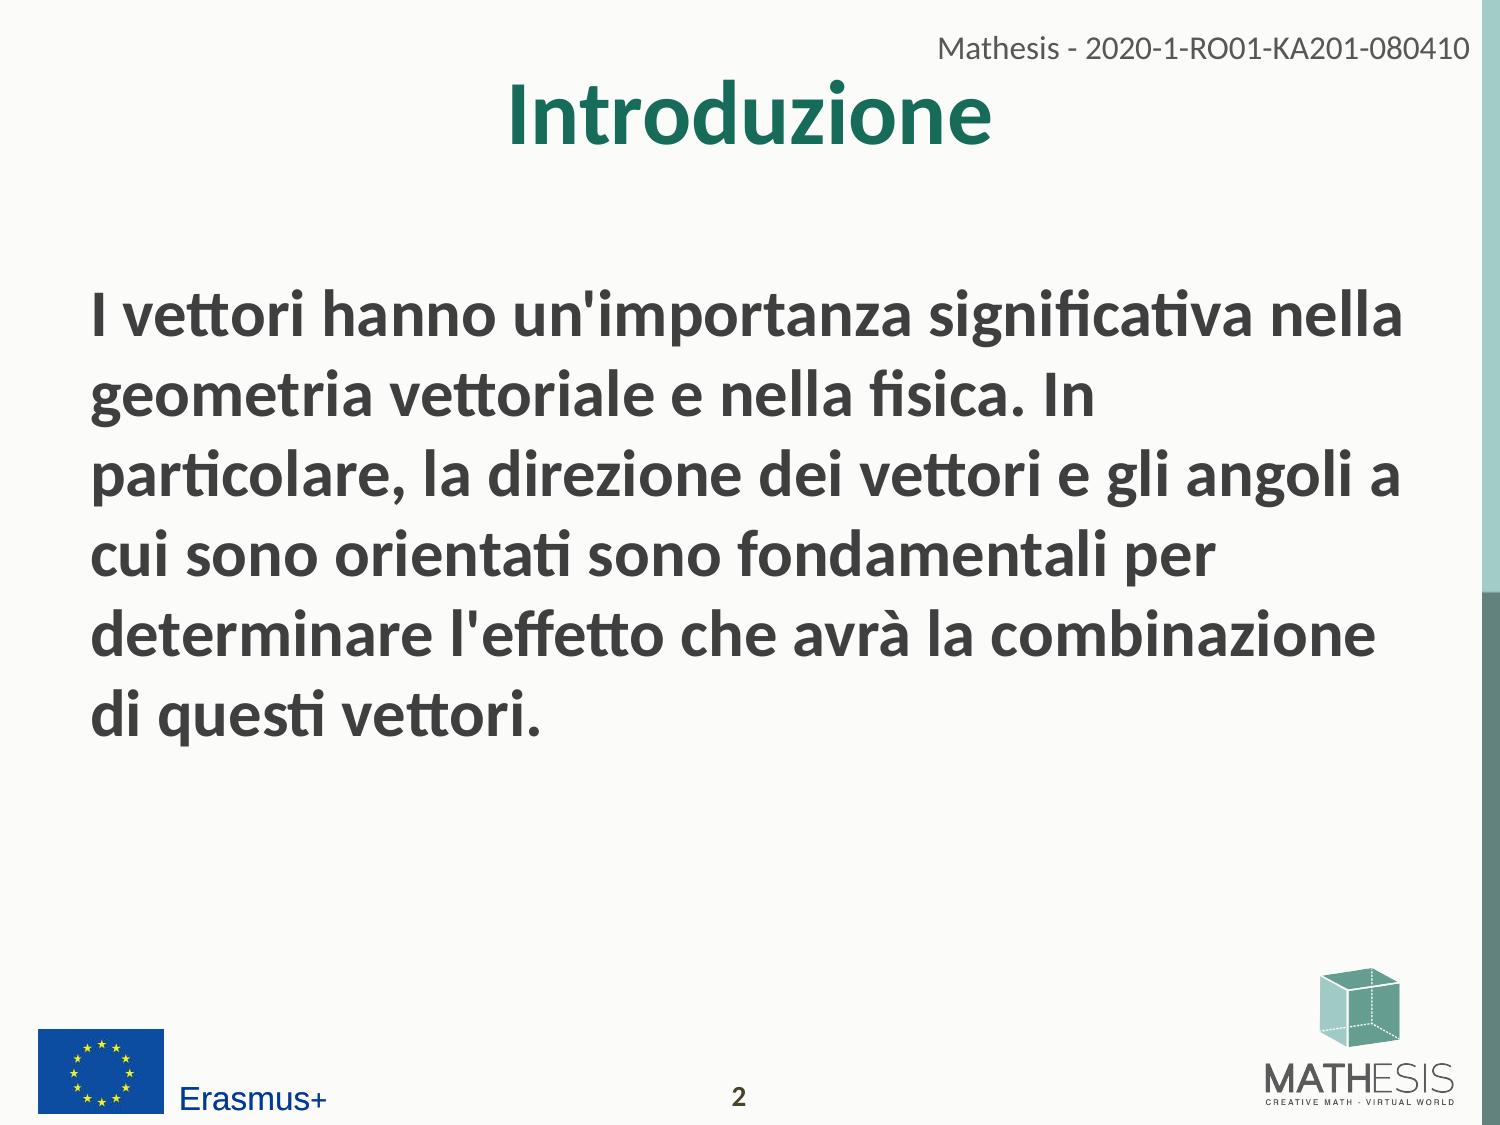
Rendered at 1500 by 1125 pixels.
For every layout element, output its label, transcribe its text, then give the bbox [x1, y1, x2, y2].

title Introduzione [75, 45, 1425, 233]
picture [38, 1029, 164, 1114]
list I vettori hanno un'importanza significativa nella geometria vettoriale e nella fisica. In particolare, la direzione dei vettori e gli angoli a cui sono orientati sono fondamentali per determinare l'effetto che avrà la combinazione di questi vettori. [75, 262, 1425, 1005]
